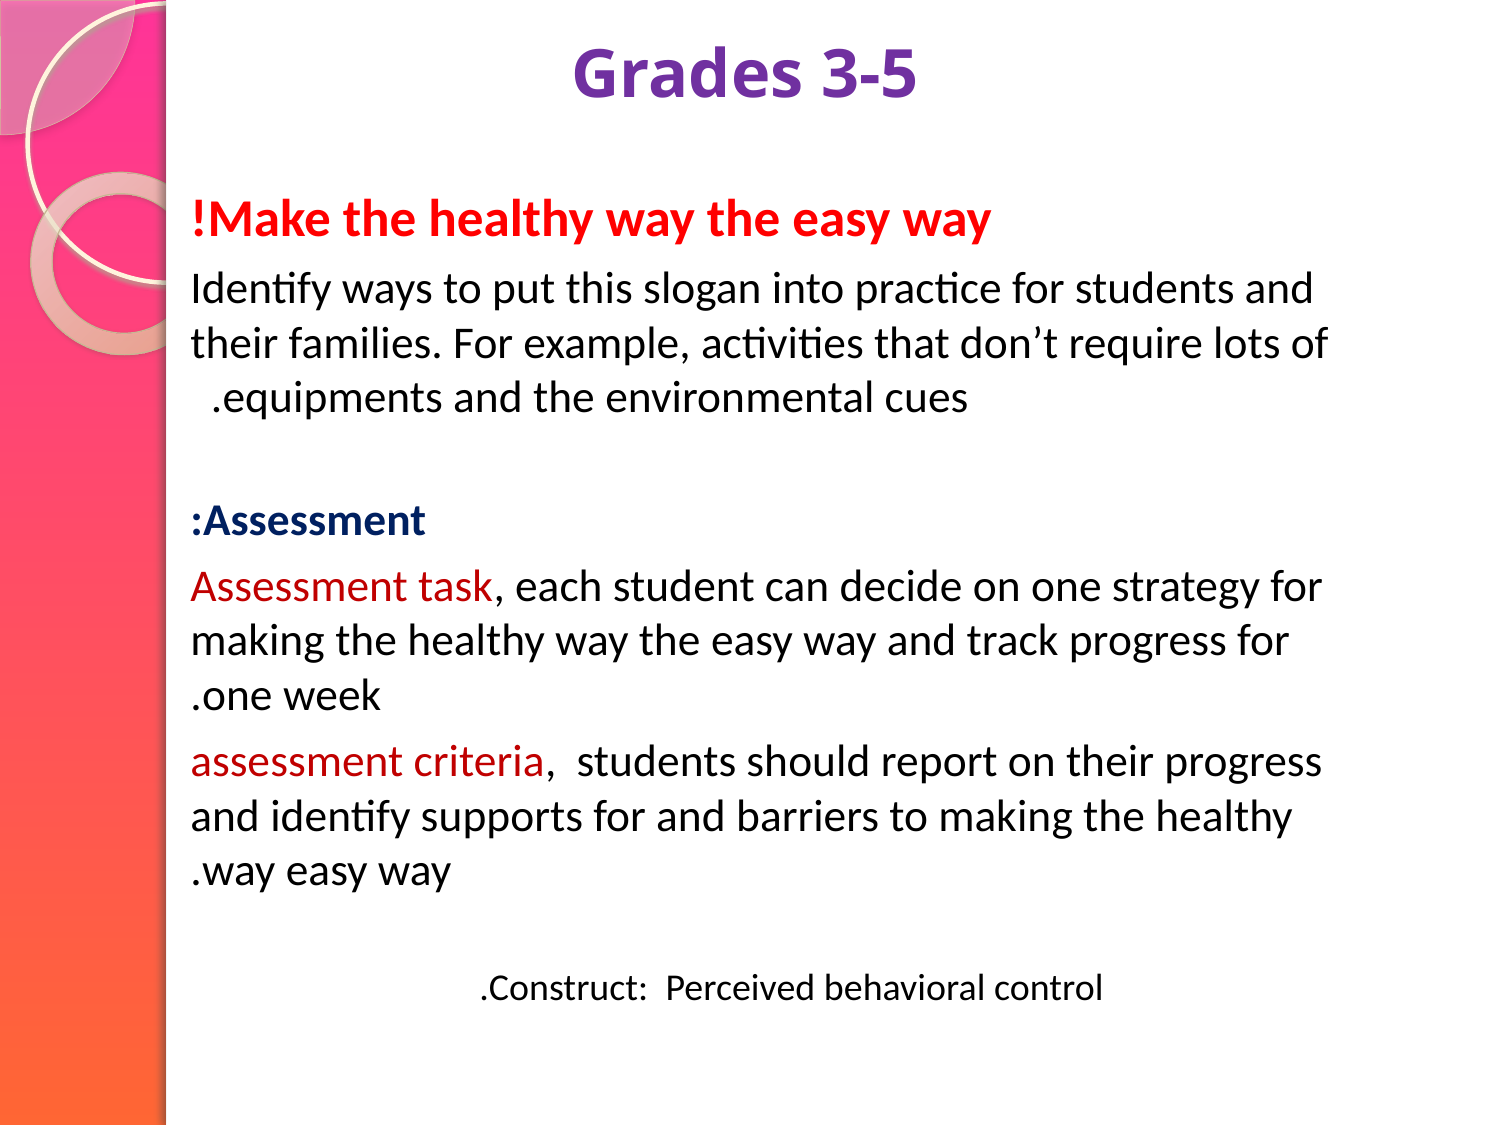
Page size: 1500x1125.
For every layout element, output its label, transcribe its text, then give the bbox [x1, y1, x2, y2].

title Grades 3-5 [70, 0, 1421, 143]
list Make the healthy way the easy way! Identify ways to put this slogan into practice for students and their families. For example, activities that don’t require lots of equipments and the environmental cues. Assessment: Assessment task, each student can decide on one strategy for making the healthy way the easy way and track progress for one week. assessment criteria, students should report on their progress and identify supports for and barriers to making the healthy way easy way. Construct: Perceived behavioral control. [175, 175, 1430, 1125]
